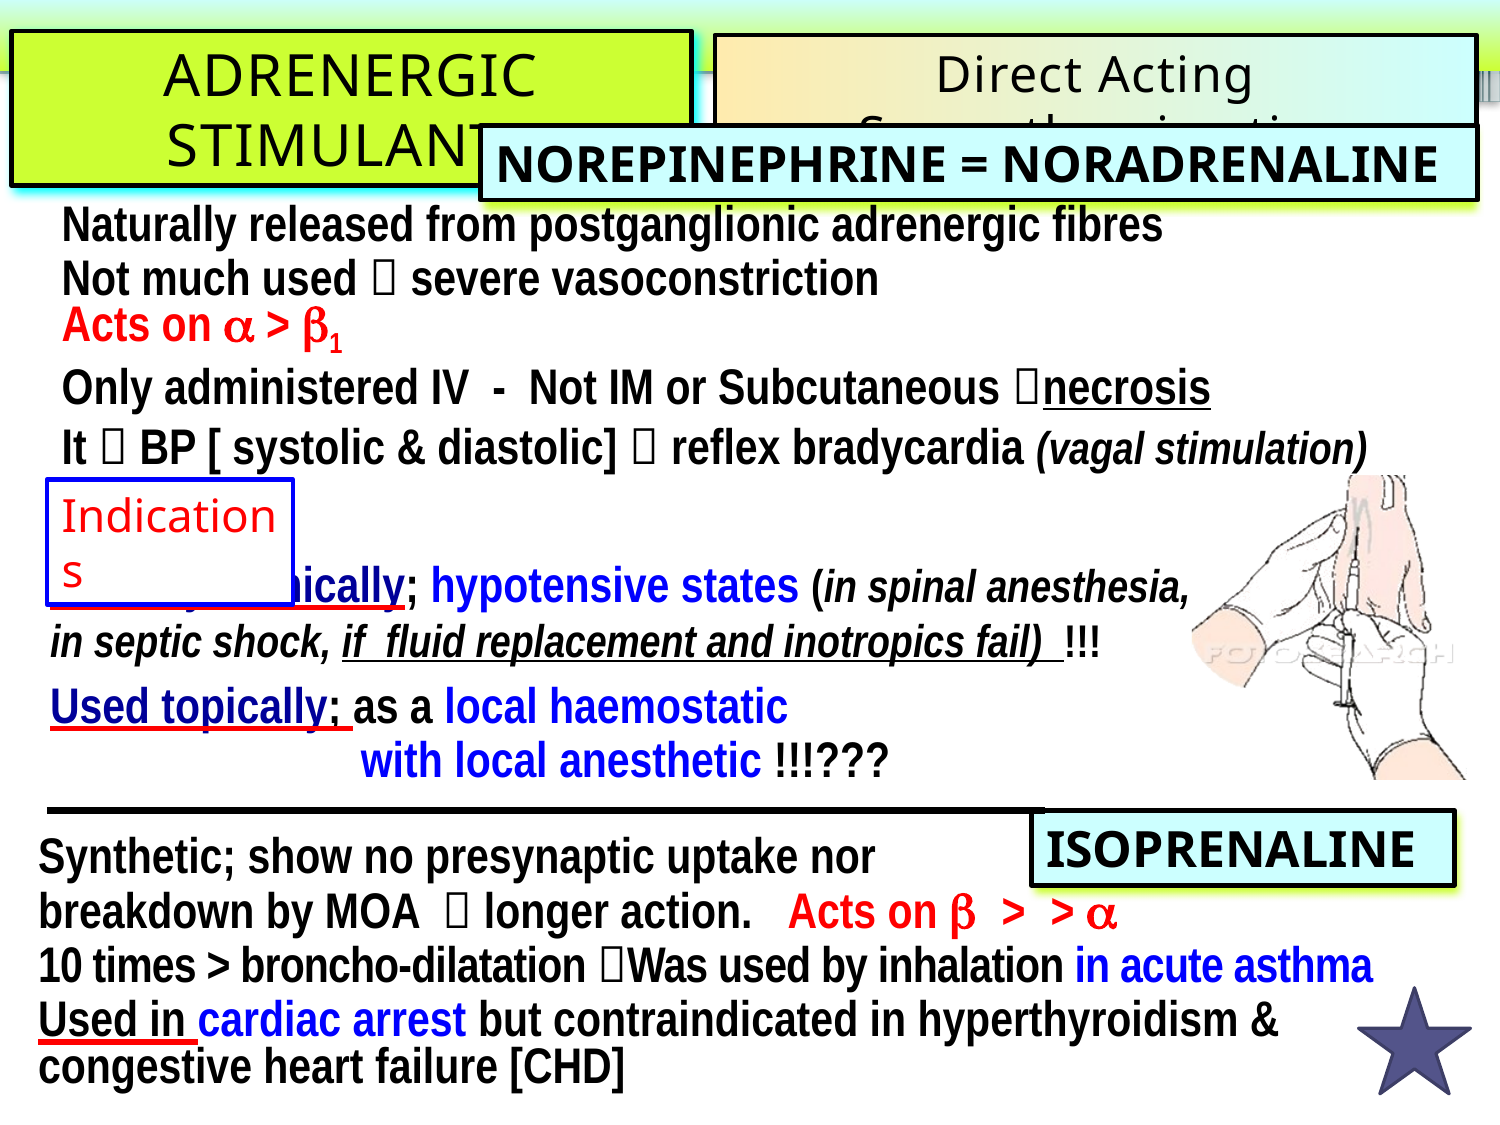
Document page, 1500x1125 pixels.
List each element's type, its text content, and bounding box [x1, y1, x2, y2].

text_box ADRENERGIC STIMULANTS [11, 30, 692, 186]
text_box Used systemically; hypotensive states (in spinal anesthesia, in septic shock, if fluid replacement and inotropics fail) !!! Used topically; as a local haemostatic with local anesthetic !!!??? [35, 550, 1442, 822]
picture [1191, 475, 1468, 780]
text_box Indications [46, 479, 293, 605]
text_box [46, 810, 1455, 887]
text_box Only administered IV - Not IM or Subcutaneous necrosis [46, 353, 1395, 412]
text_box Naturally released from postganglionic adrenergic fibres Not much used  severe vasoconstriction Acts on a > b1 [46, 189, 1395, 353]
text_box Direct Acting Sympathomimetics [714, 35, 1477, 125]
text_box NOREPINEPHRINE = NORADRENALINE [480, 125, 1478, 201]
text_box [0, 0, 1500, 72]
text_box [1356, 986, 1473, 1096]
text_box Synthetic; show no presynaptic uptake nor breakdown by MOA  longer action. Acts on b > > a 10 times > broncho-dilatation Was used by inhalation in acute asthma Used in cardiac arrest but contraindicated in hyperthyroidism & congestive heart failure [CHD] [23, 822, 1430, 1108]
text_box It  BP [ systolic & diastolic]  reflex bradycardia (vagal stimulation) [46, 412, 1454, 536]
